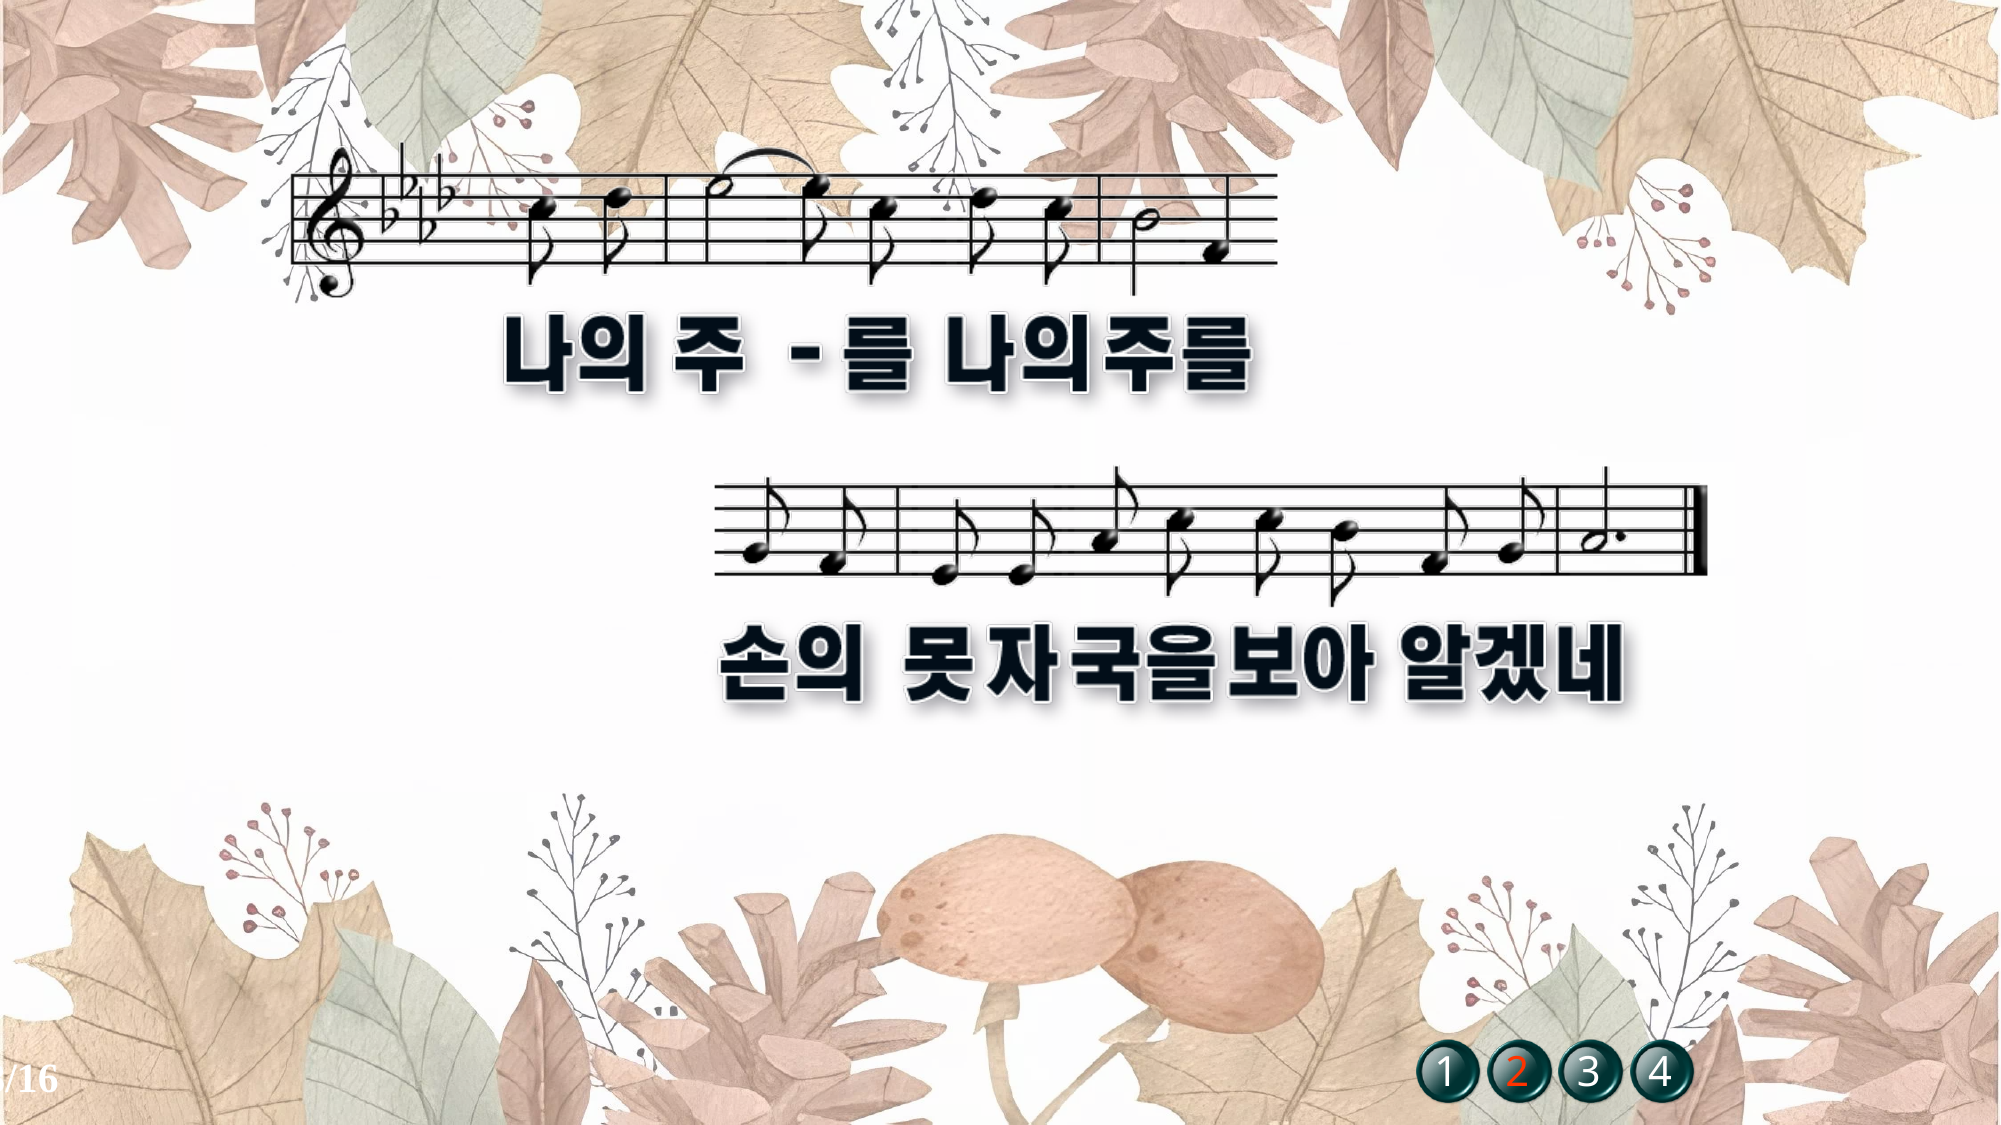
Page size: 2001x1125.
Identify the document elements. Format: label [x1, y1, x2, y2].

text_box [1413, 1035, 1484, 1106]
text_box [1627, 1035, 1697, 1106]
text_box [1484, 1035, 1555, 1106]
picture [0, 0, 2001, 1125]
text_box [1555, 1035, 1626, 1106]
